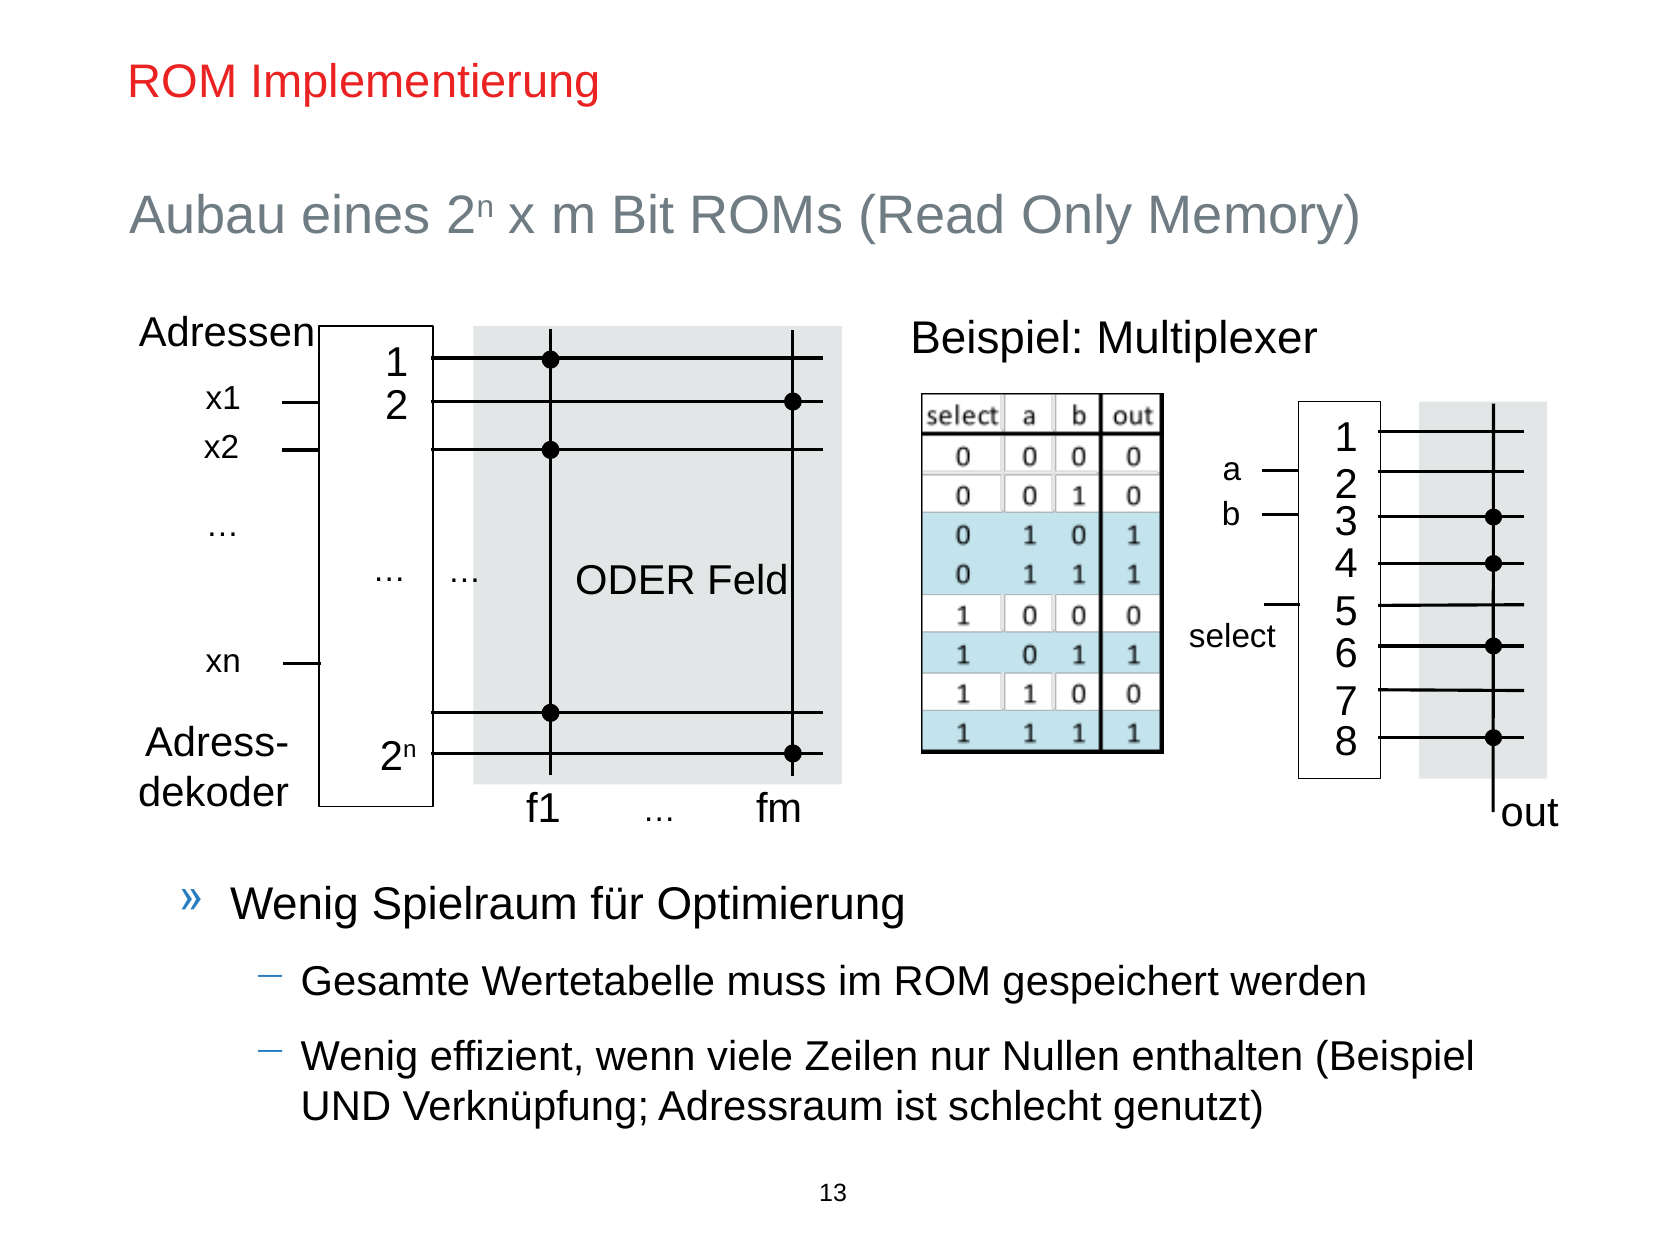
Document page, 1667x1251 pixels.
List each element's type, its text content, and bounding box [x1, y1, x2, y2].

text_box Wenig Spielraum für Optimierung Gesamte Wertetabelle muss im ROM gespeichert werden Wenig effizient, wenn viele Zeilen nur Nullen enthalten (Beispiel UND Verknüpfung; Adressraum ist schlecht genutzt) [178, 873, 1502, 1129]
slide_number 13 [811, 1172, 855, 1216]
title ROM Implementierung [121, 50, 1565, 179]
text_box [903, 301, 1567, 838]
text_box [107, 298, 843, 834]
text_box Aubau eines 2n x m Bit ROMs (Read Only Memory) [129, 179, 1567, 245]
